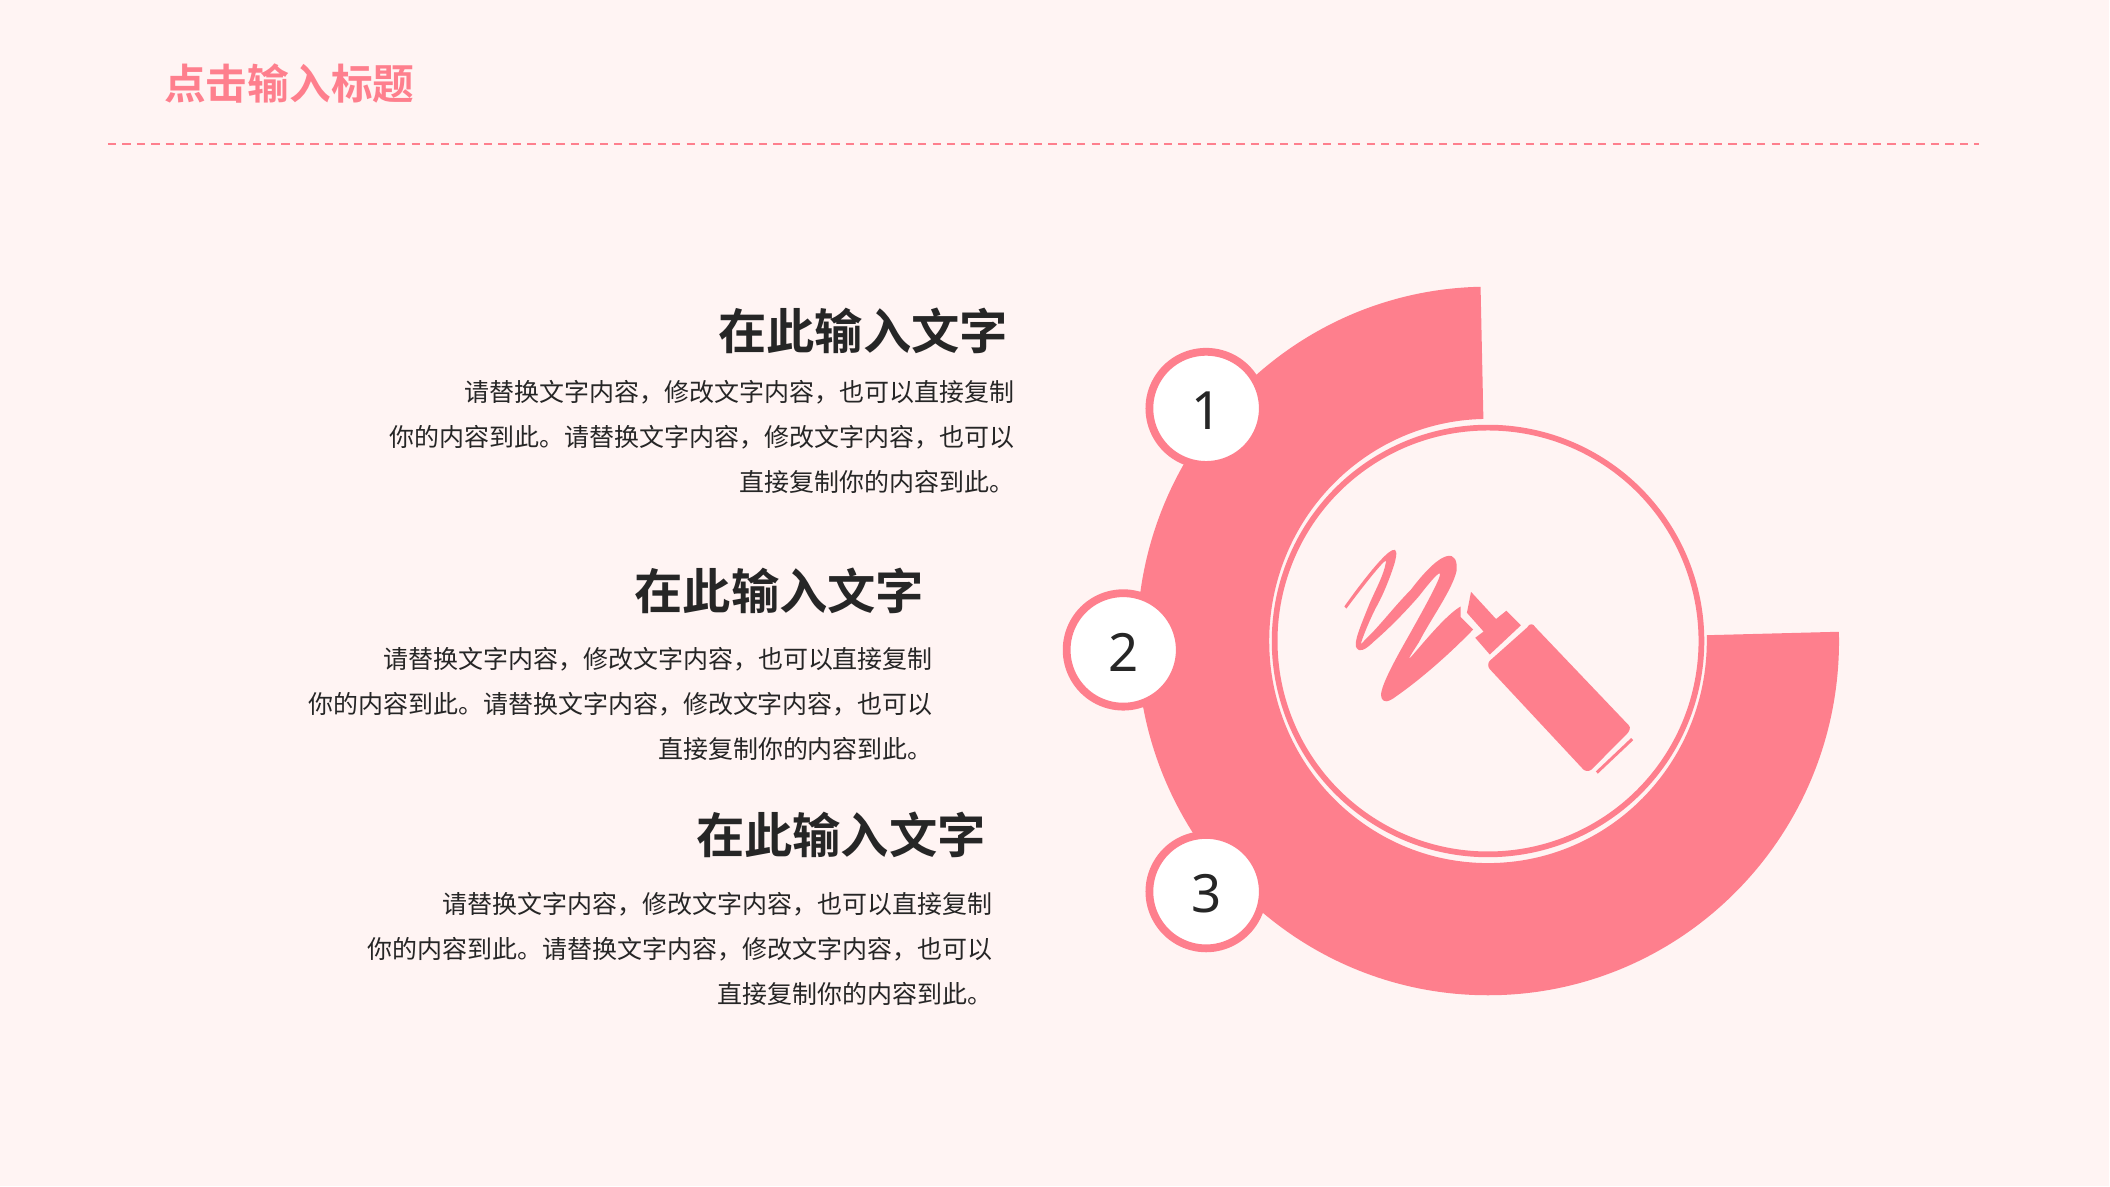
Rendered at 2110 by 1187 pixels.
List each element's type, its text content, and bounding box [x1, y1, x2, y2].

text_box 点击输入标题 [148, 49, 431, 116]
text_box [280, 286, 1839, 1018]
